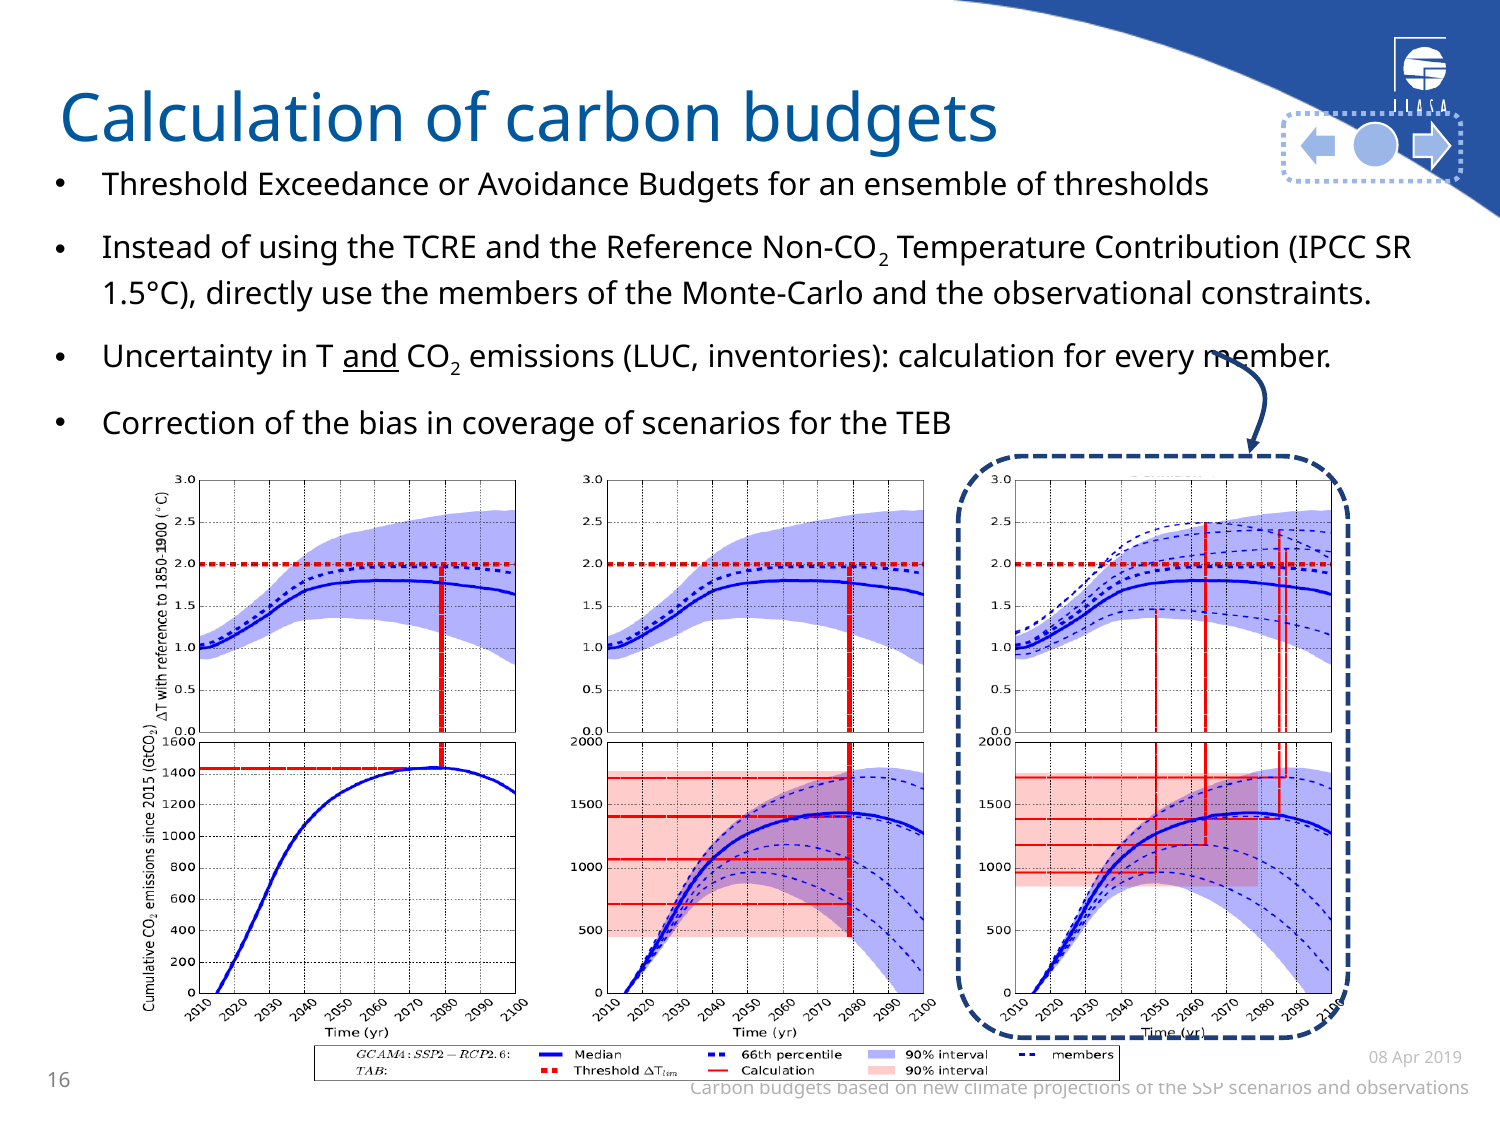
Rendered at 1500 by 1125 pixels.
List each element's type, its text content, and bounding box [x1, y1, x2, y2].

picture [0, 0, 1500, 1125]
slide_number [1347, 1045, 1469, 1069]
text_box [138, 462, 1347, 1083]
footer Carbon budgets based on new climate projections of the SSP scenarios and observations [333, 1068, 1478, 1109]
title Calculation of carbon budgets [44, 21, 1397, 218]
slide_number 16 [31, 1042, 333, 1102]
text_box [1211, 350, 1266, 454]
text_box [993, 455, 1313, 462]
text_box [1283, 113, 1461, 182]
